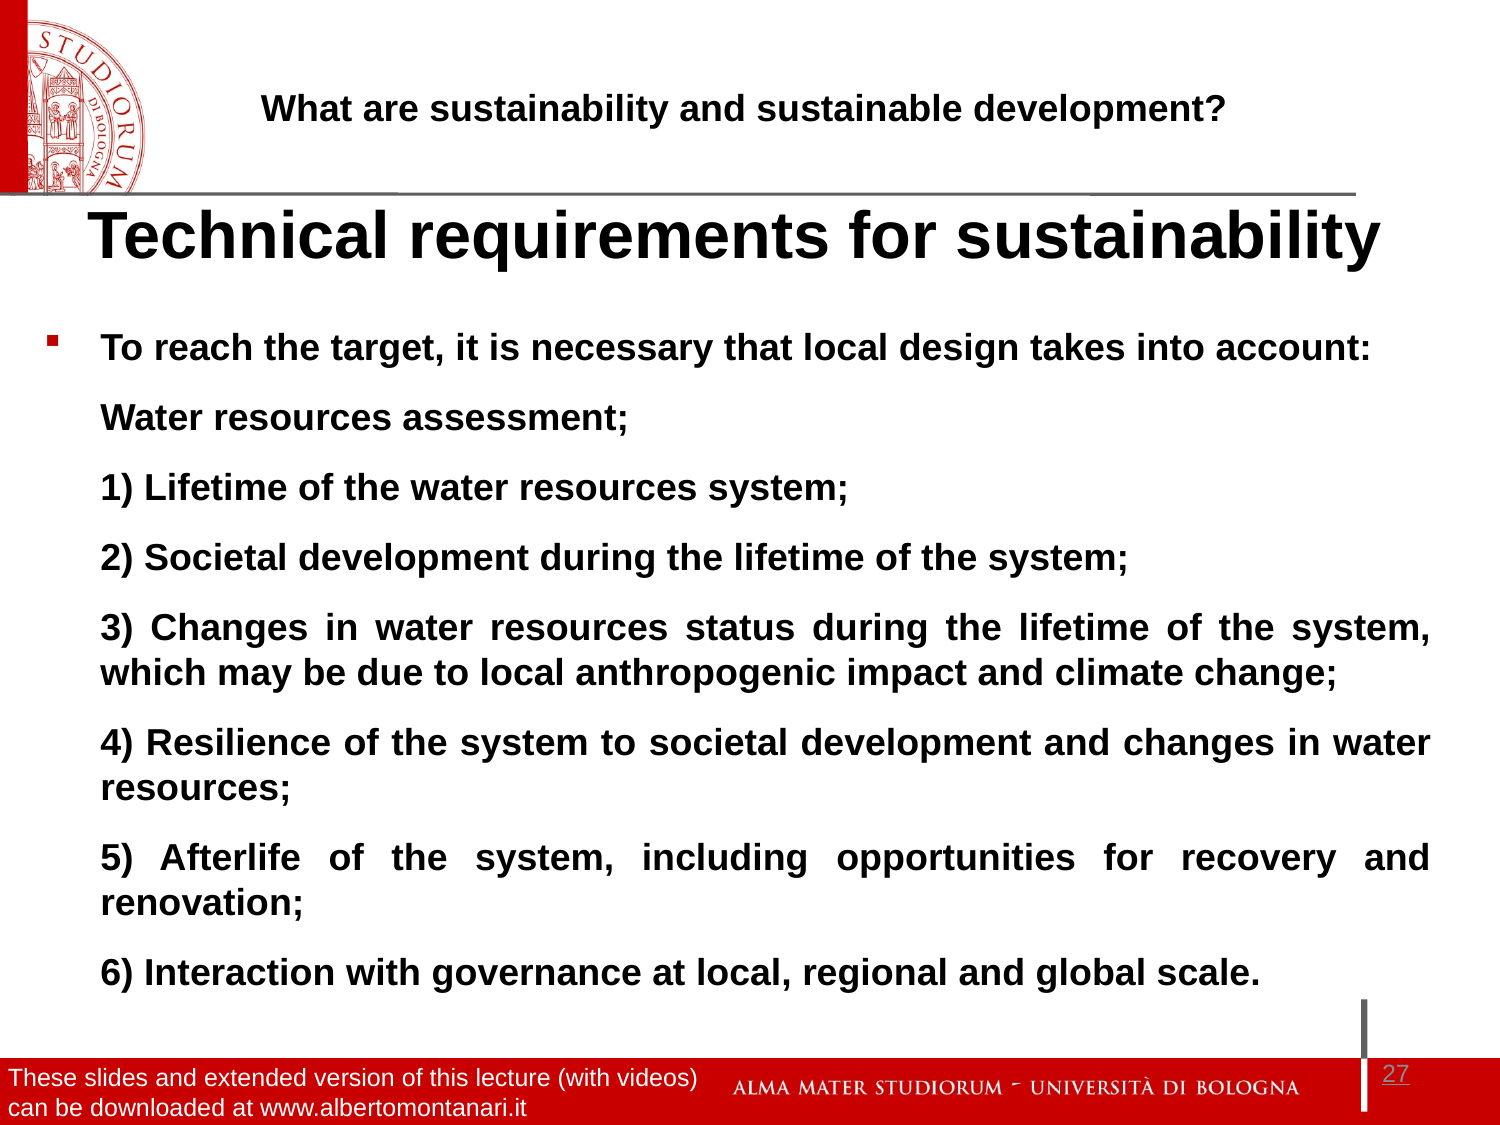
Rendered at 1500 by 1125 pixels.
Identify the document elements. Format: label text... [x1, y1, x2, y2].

picture [186, 1074, 193, 1085]
picture [268, 1074, 275, 1085]
picture [110, 1074, 117, 1085]
list To reach the target, it is necessary that local design takes into account: Water resources assessment; 1) Lifetime of the water resources system; 2) Societal development during the lifetime of the system; 3) Changes in water resources status during the lifetime of the system, which may be due to local anthropogenic impact and climate change; 4) Resilience of the system to societal development and changes in water resources; 5) Afterlife of the system, including opportunities for recovery and renovation; 6) Interaction with governance at local, regional and global scale. [29, 315, 1447, 1071]
picture [0, 1058, 1500, 1125]
picture [28, 16, 151, 184]
picture [296, 1074, 303, 1085]
slide_number 27 [1074, 1042, 1425, 1103]
picture [638, 1074, 645, 1085]
text_box Technical requirements for sustainability [0, 184, 1471, 280]
